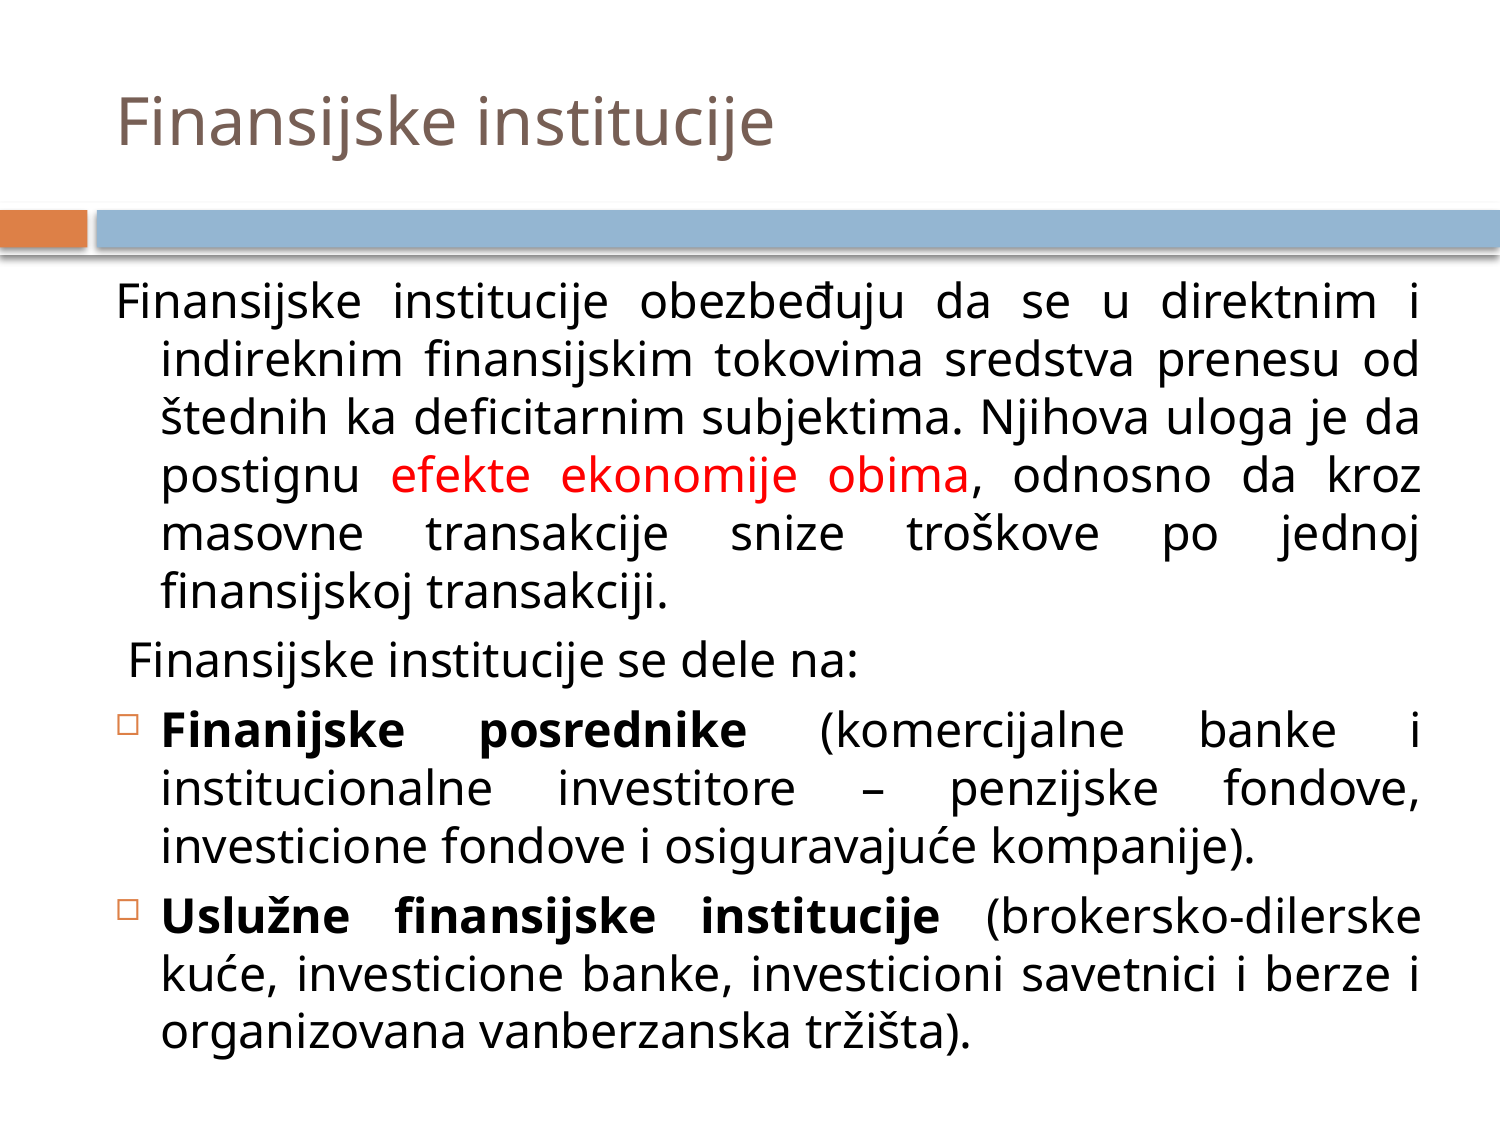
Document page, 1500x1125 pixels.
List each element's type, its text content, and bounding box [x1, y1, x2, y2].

list Finansijske institucije obezbeđuju da se u direktnim i indireknim finansijskim tokovima sredstva prenesu od štednih ka deficitarnim subjektima. Njihova uloga je da postignu efekte ekonomije obima, odnosno da kroz masovne transakcije snize troškove po jednoj finansijskoj transakciji. Finansijske institucije se dele na: Finanijske posrednike (komercijalne banke i institucionalne investitore – penzijske fondove, investicione fondove i osiguravajuće kompanije). Uslužne finansijske institucije (brokersko-dilerske kuće, investicione banke, investicioni savetnici i berze i organizovana vanberzanska tržišta). [100, 262, 1438, 1075]
title Finansijske institucije [100, 37, 1438, 200]
